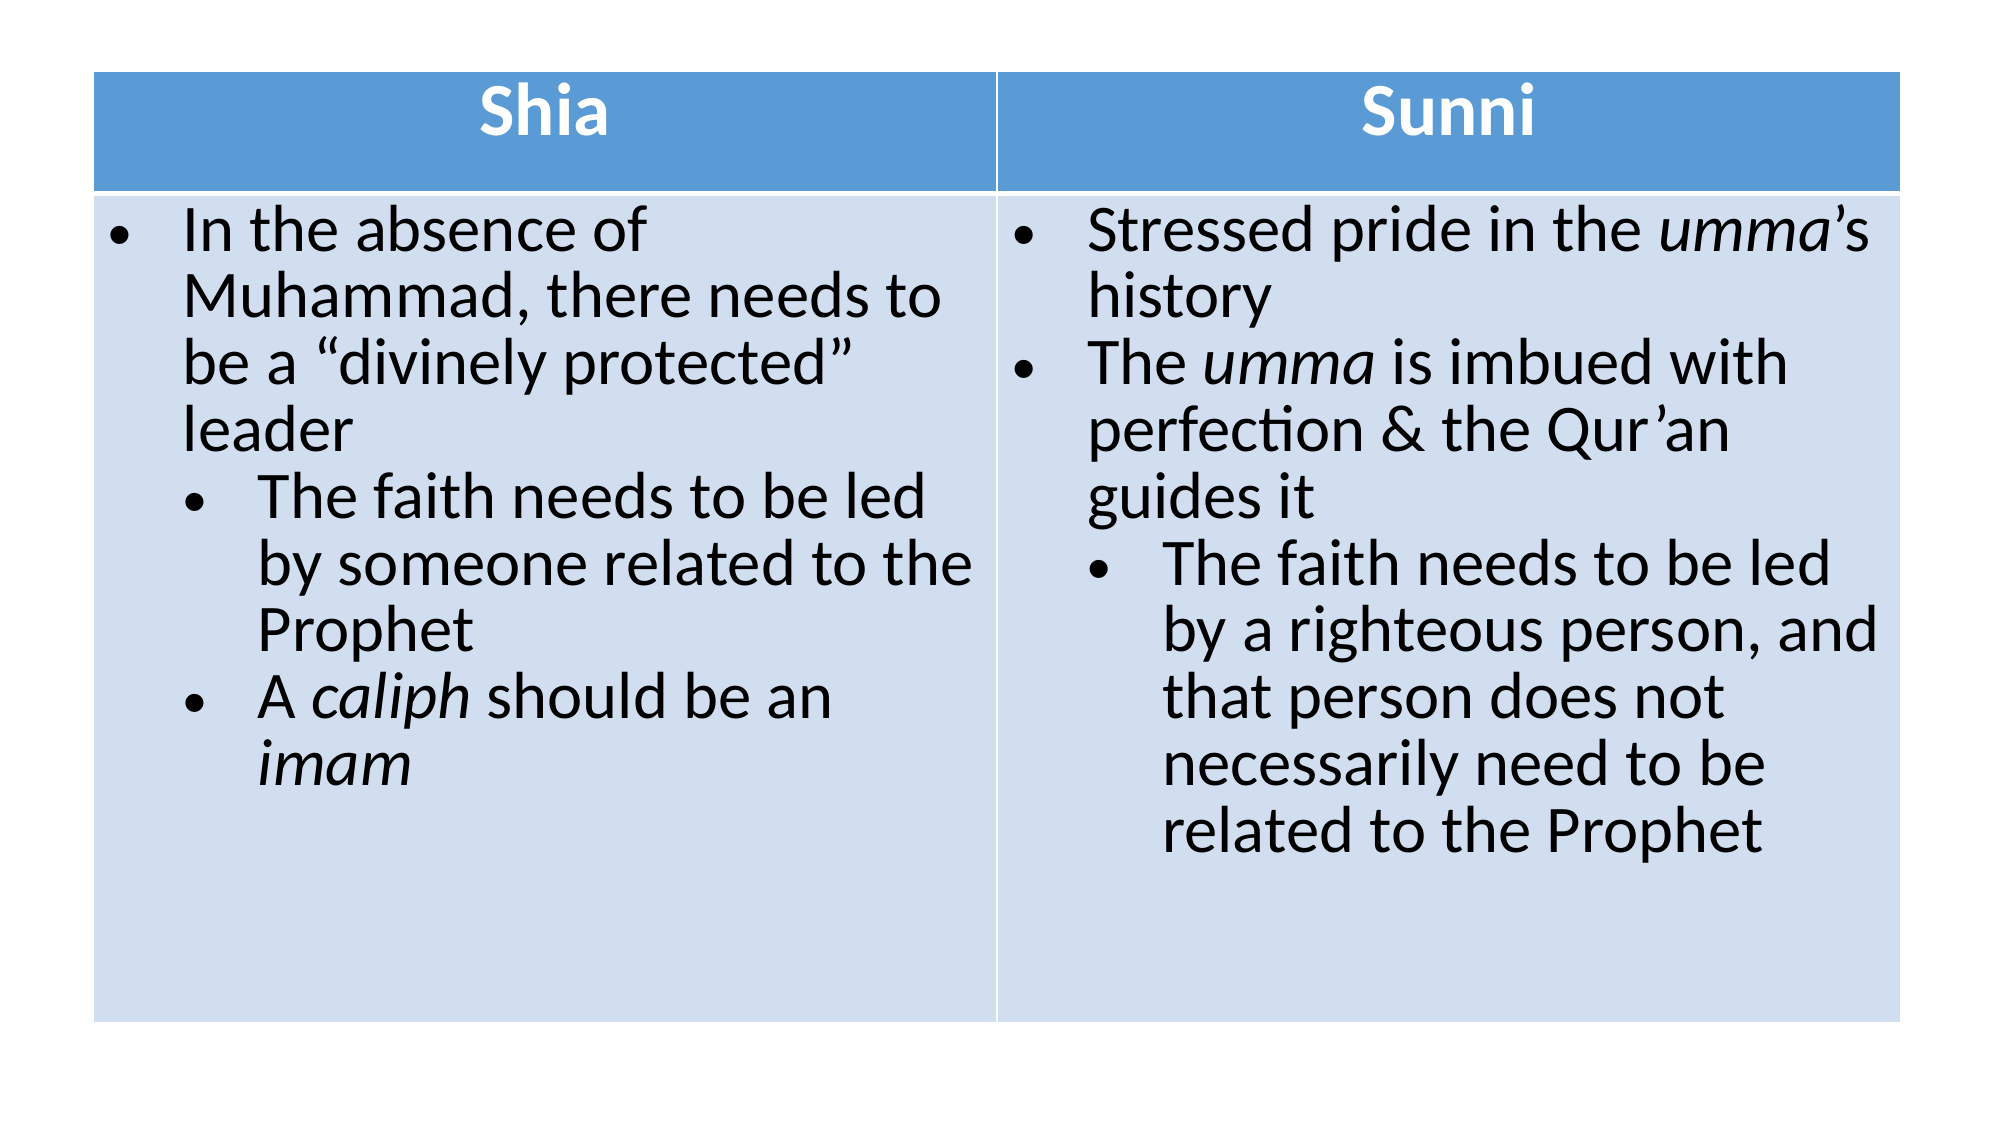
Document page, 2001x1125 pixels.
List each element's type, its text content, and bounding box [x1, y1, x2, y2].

table_cell In the absence of Muhammad, there needs to be a “divinely protected” leader The faith needs to be led by someone related to the Prophet A caliph should be an imam [94, 196, 996, 1022]
table_cell Stressed pride in the umma’s history The umma is imbued with perfection & the Qur’an guides it The faith needs to be led by a righteous person, and that person does not necessarily need to be related to the Prophet [998, 196, 1900, 1022]
table_header Sunni [998, 72, 1900, 191]
table_header Shia [94, 72, 996, 191]
